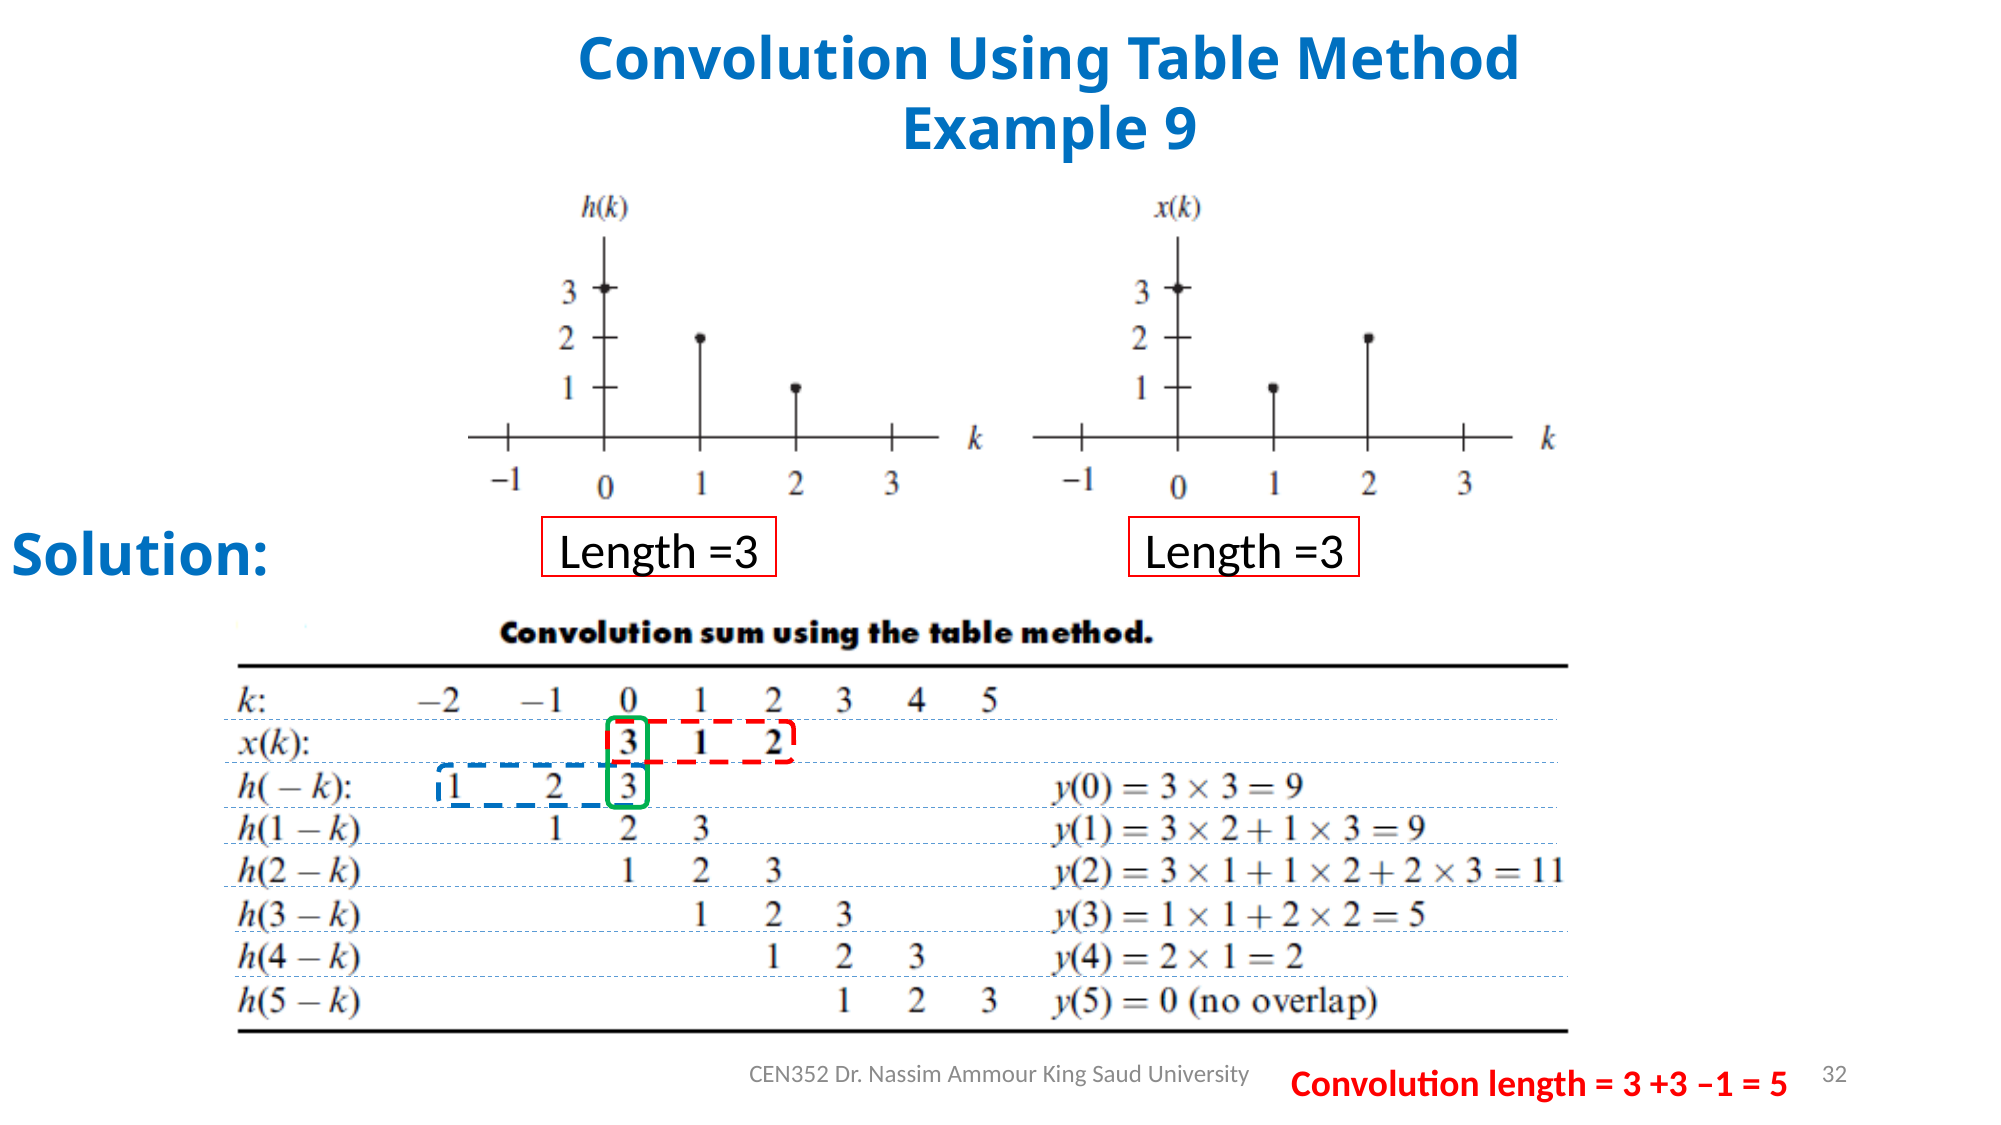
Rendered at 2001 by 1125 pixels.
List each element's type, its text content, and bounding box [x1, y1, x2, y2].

text_box Convolution length = 3 +3 –1 = 5 [1276, 1051, 1805, 1112]
text_box Length =3 [541, 518, 777, 577]
text_box Solution: [0, 509, 284, 595]
picture [225, 611, 1578, 1043]
picture [468, 170, 1582, 518]
footer CEN352 Dr. Nassim Ammour King Saud University [662, 1043, 1338, 1103]
slide_number 32 [1412, 1042, 1863, 1103]
text_box Convolution Using Table Method Example 9 [541, 13, 1557, 169]
text_box Length =3 [1128, 518, 1360, 577]
